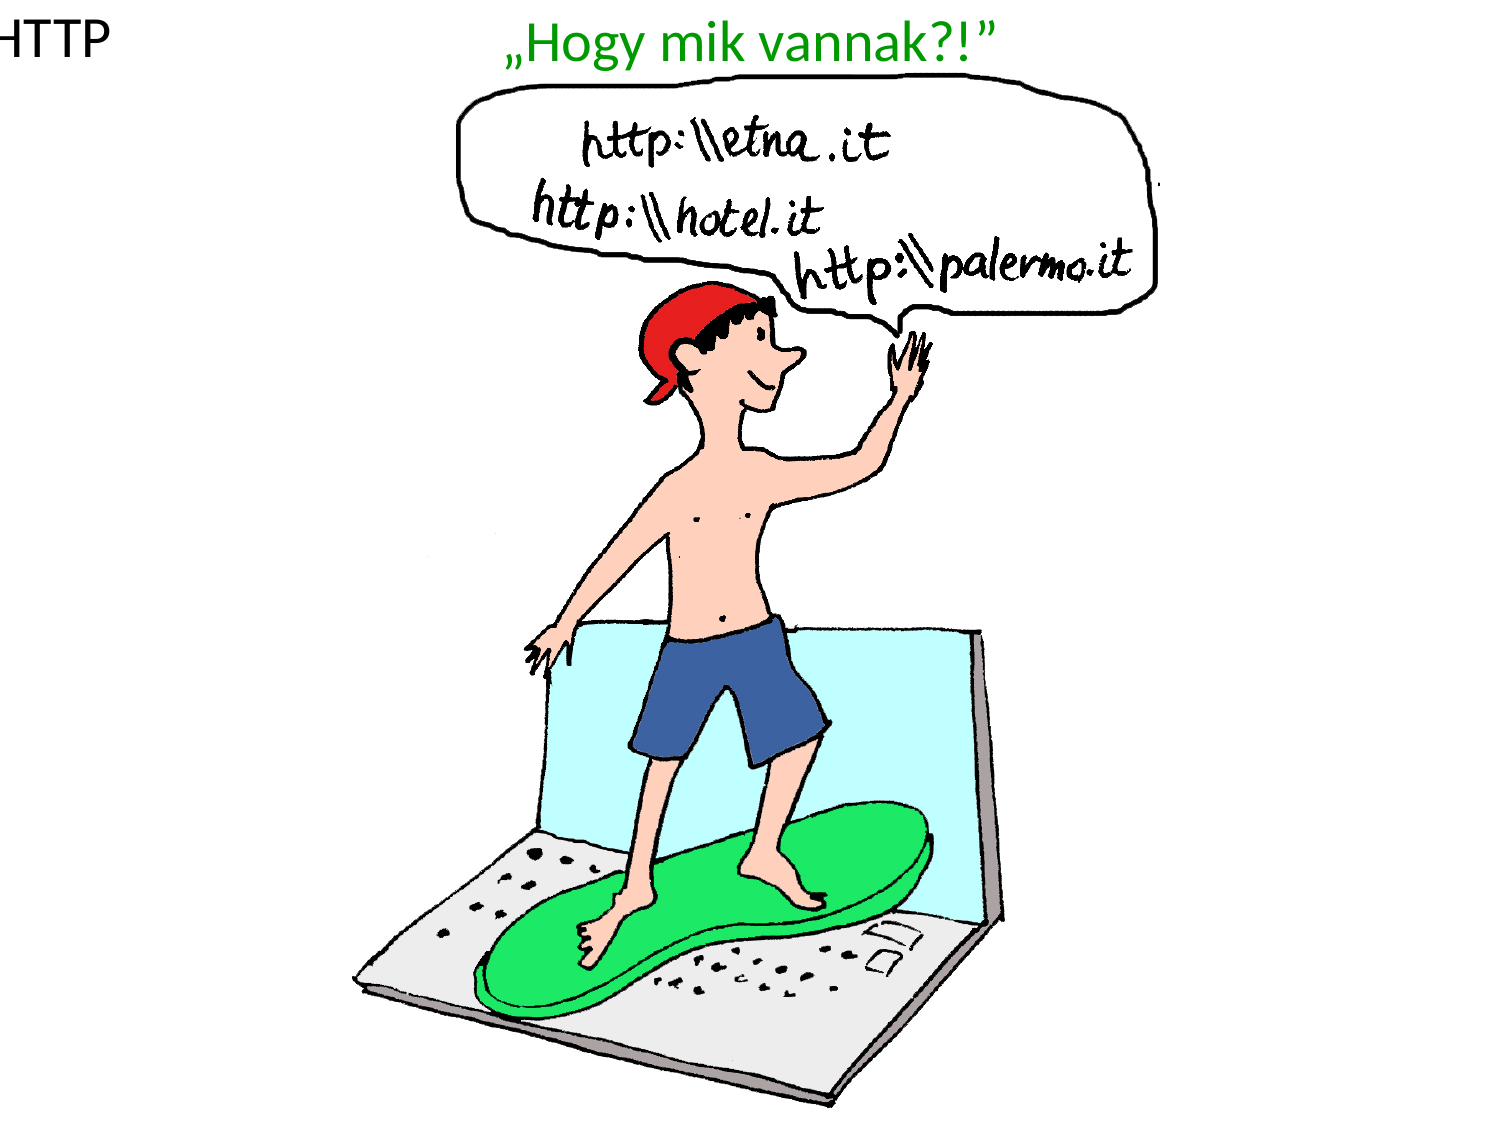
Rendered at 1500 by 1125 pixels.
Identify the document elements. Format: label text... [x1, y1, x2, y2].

picture [332, 38, 1168, 1125]
text_box „Hogy mik vannak?!” [0, 0, 1500, 81]
text_box HTTP [0, 0, 183, 78]
